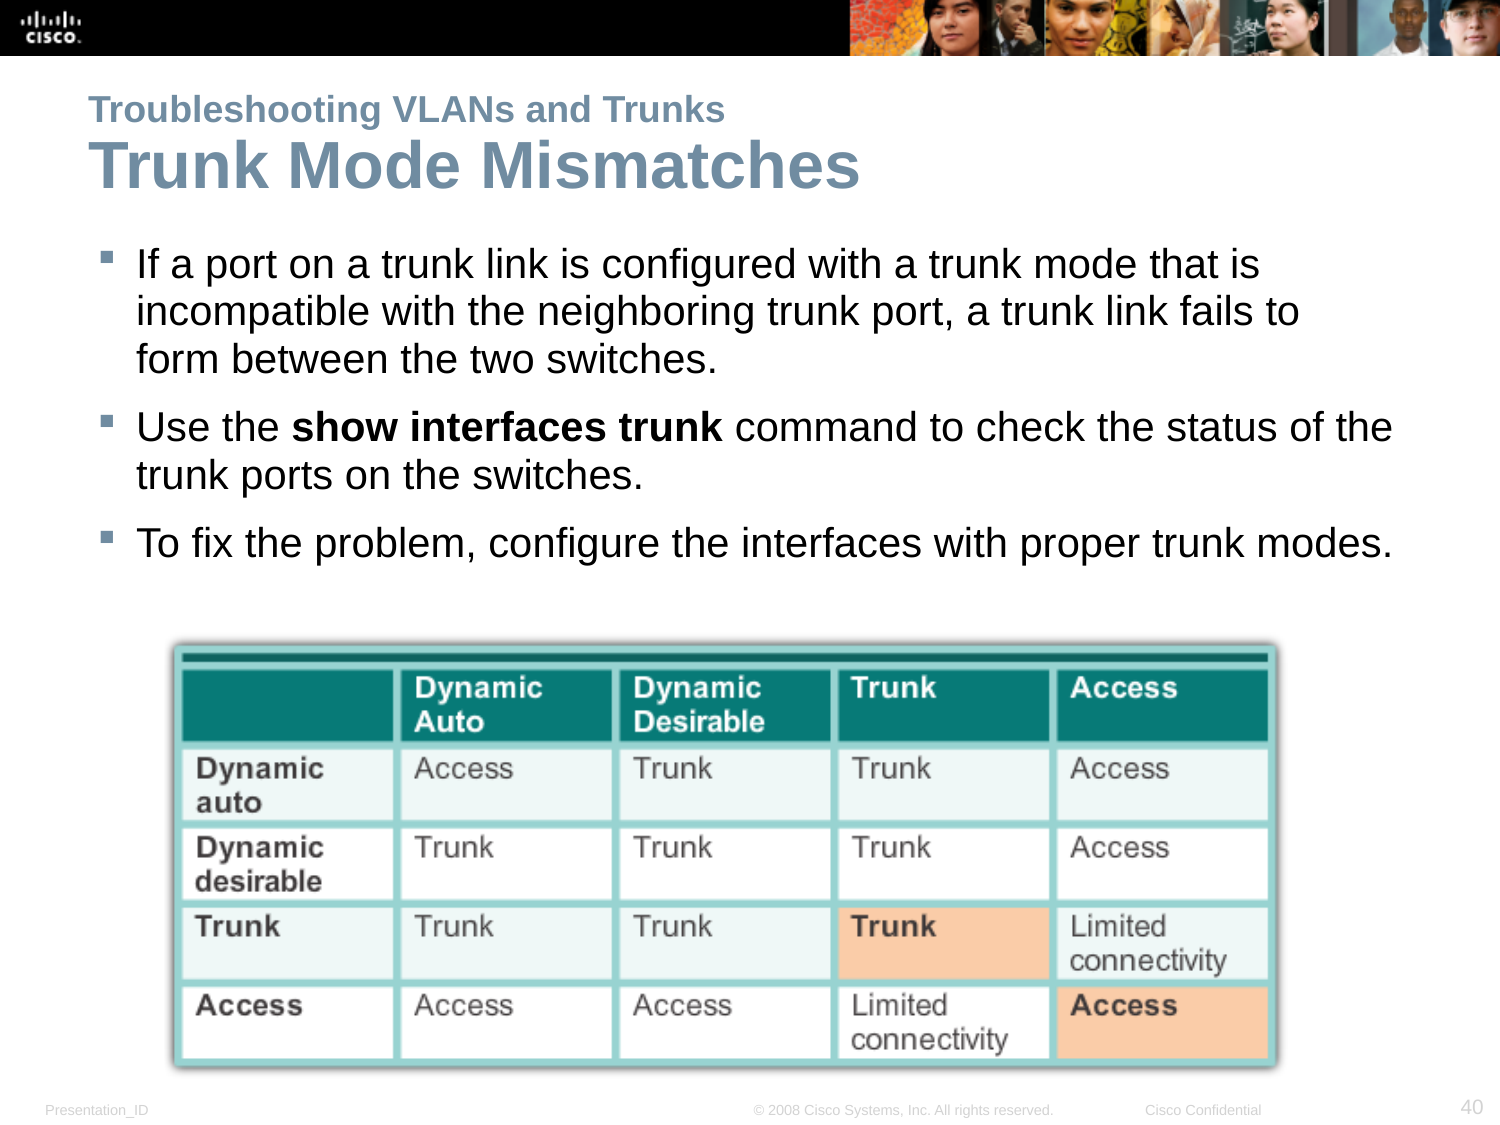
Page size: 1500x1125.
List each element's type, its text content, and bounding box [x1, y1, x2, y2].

picture [164, 630, 1288, 1085]
title Troubleshooting VLANs and Trunks Trunk Mode Mismatches [74, 71, 1412, 210]
picture [0, 0, 1500, 56]
list If a port on a trunk link is configured with a trunk mode that is incompatible with the neighboring trunk port, a trunk link fails to form between the two switches. Use the show interfaces trunk command to check the status of the trunk ports on the switches. To fix the problem, configure the interfaces with proper trunk modes. [83, 233, 1408, 694]
